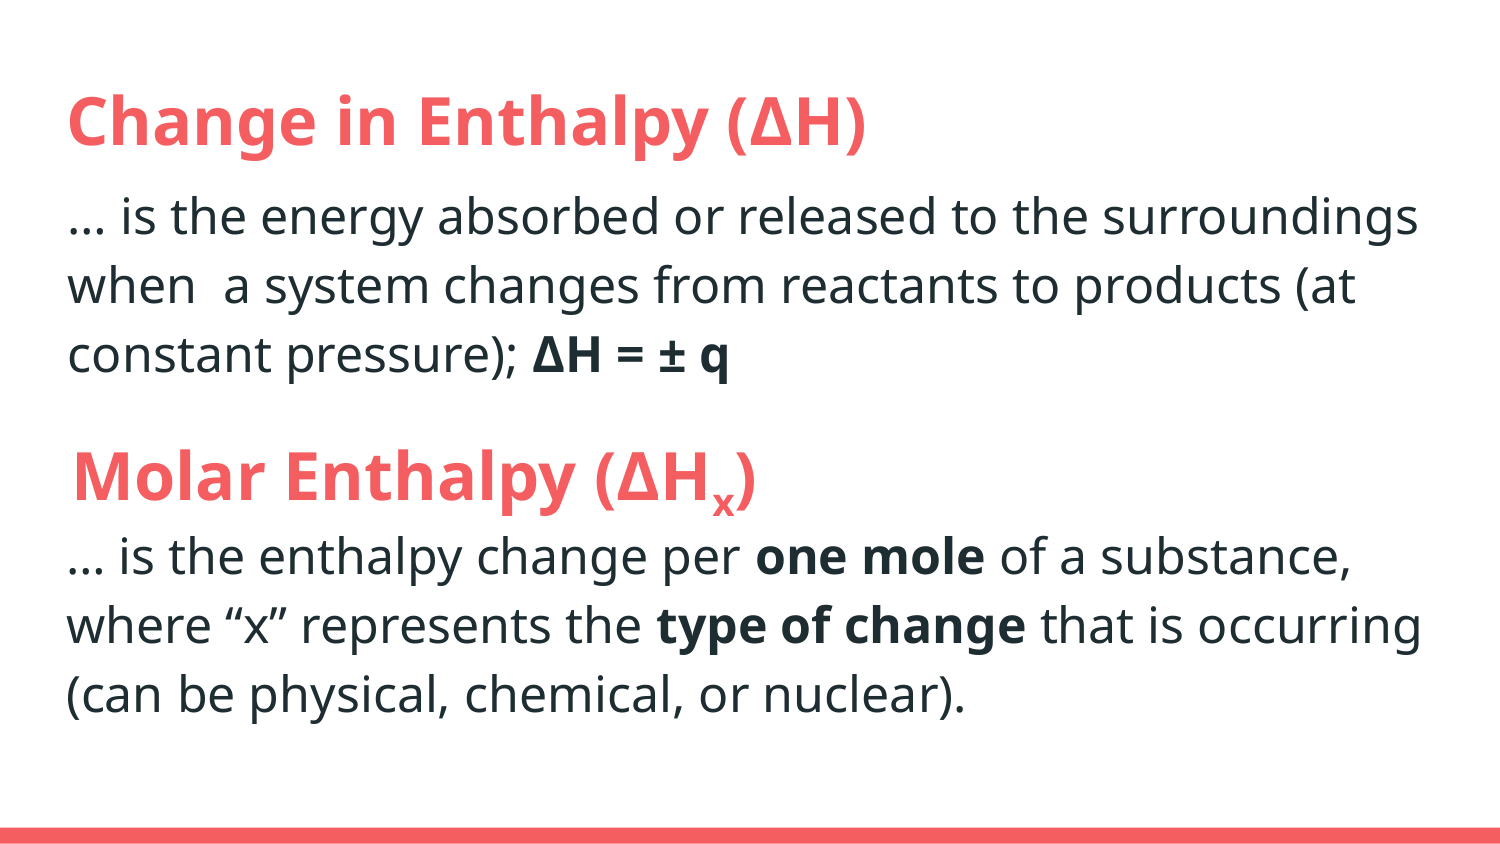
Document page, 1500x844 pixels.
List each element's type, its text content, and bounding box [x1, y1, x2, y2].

title Molar Enthalpy (ΔHx) [56, 418, 1455, 521]
list … is the enthalpy change per one mole of a substance, where “x” represents the type of change that is occurring (can be physical, chemical, or nuclear). [51, 500, 1449, 687]
list … is the energy absorbed or released to the surroundings when a system changes from reactants to products (at constant pressure); ΔH = ± q [52, 160, 1451, 347]
title Change in Enthalpy (ΔH) [51, 64, 1449, 167]
